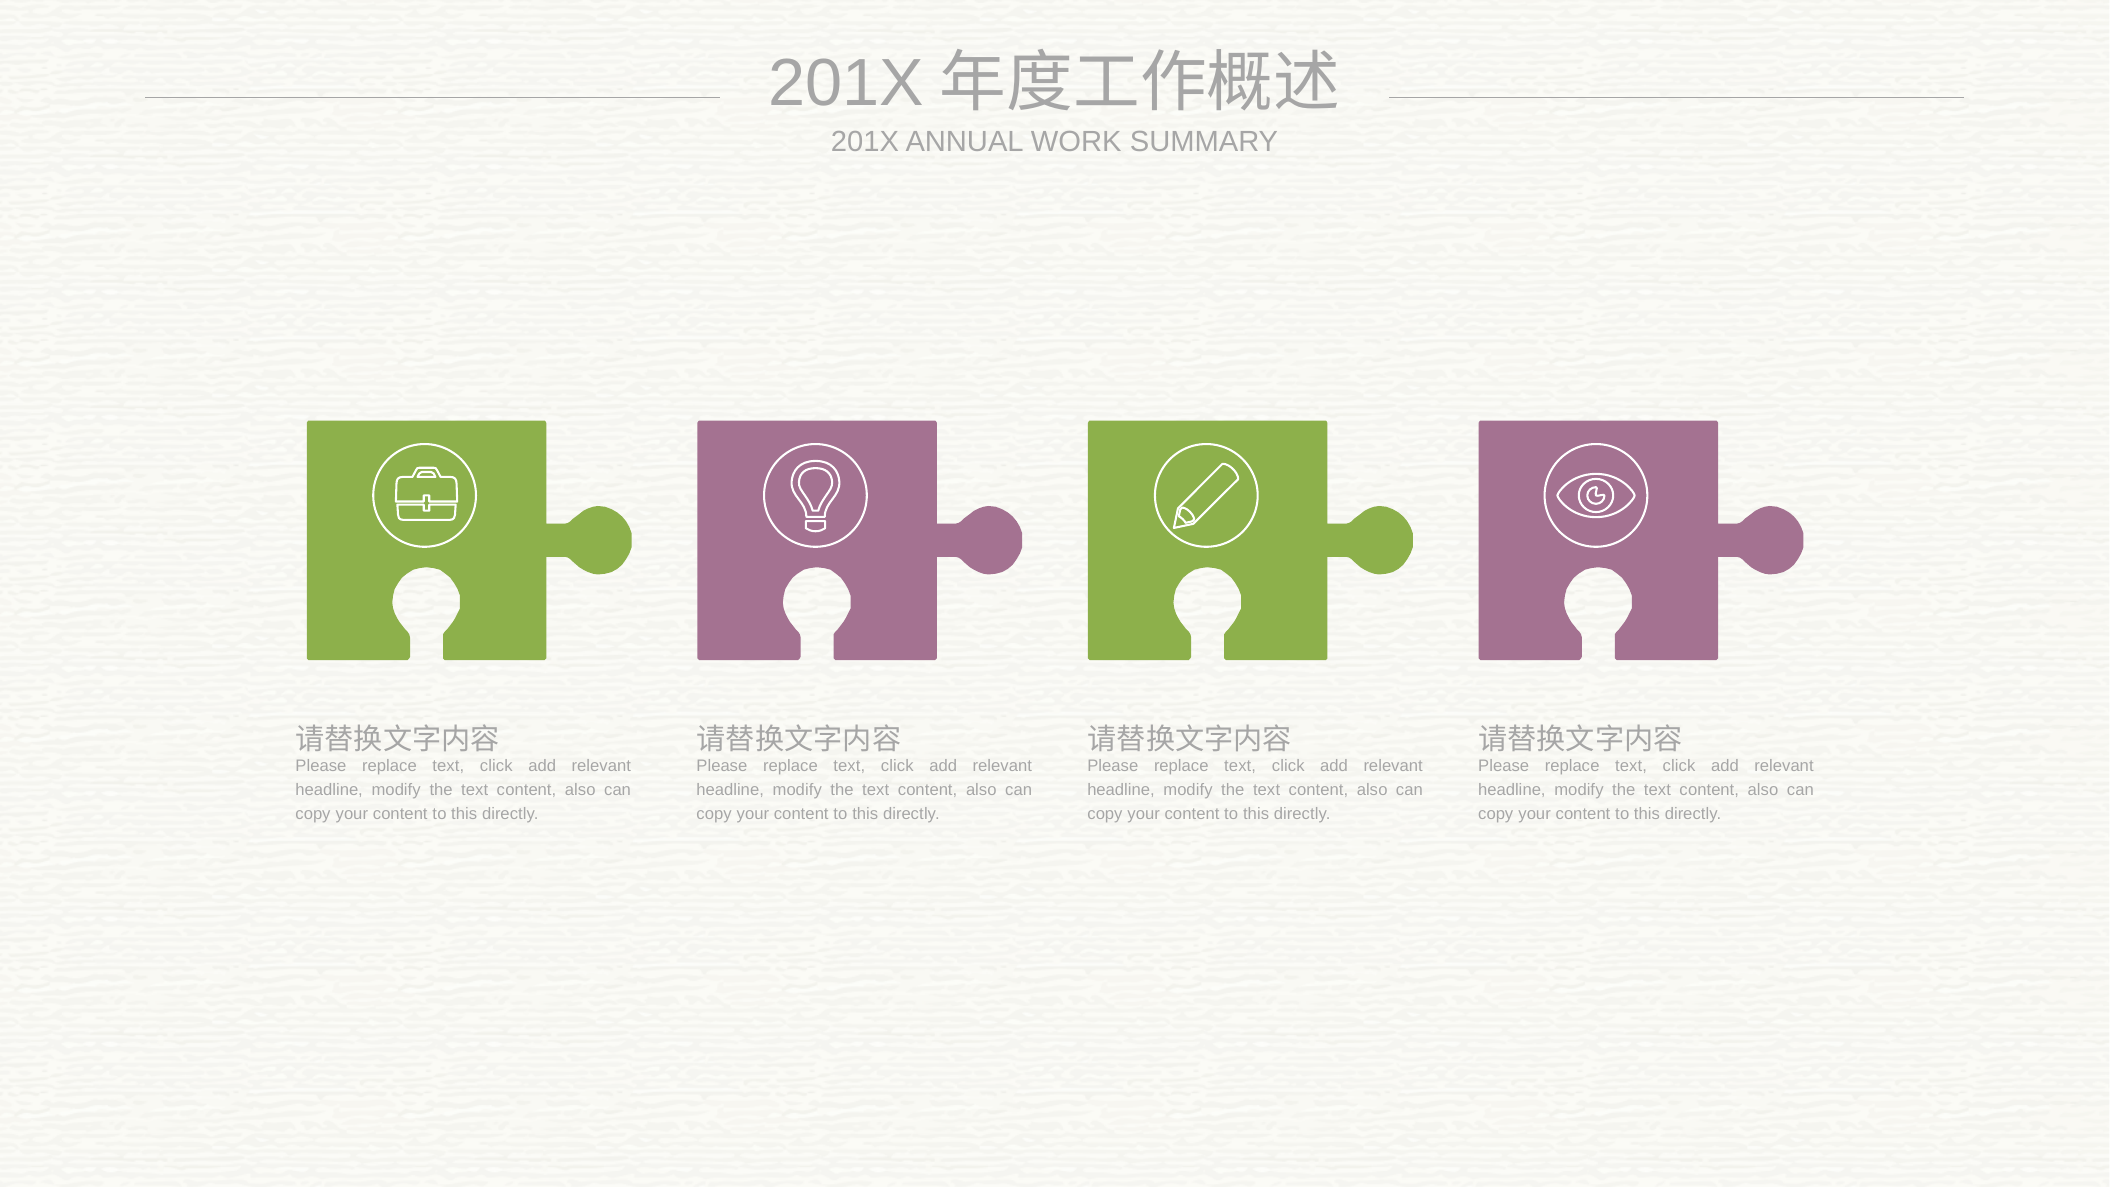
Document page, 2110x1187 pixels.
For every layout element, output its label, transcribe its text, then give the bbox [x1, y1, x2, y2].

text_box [373, 444, 476, 547]
text_box Please replace text, click add relevant headline, modify the text content, also can copy your content to this directly. [1087, 750, 1424, 823]
text_box 201X年度工作概述 [730, 98, 1379, 119]
text_box Please replace text, click add relevant headline, modify the text content, also can copy your content to this directly. [295, 750, 632, 823]
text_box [1154, 444, 1258, 547]
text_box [1544, 444, 1648, 547]
text_box 请替换文字内容 [1478, 713, 1743, 750]
text_box 201X年度工作概述 [730, 38, 1379, 96]
text_box [306, 420, 632, 661]
text_box [1478, 420, 1804, 661]
text_box [697, 420, 1023, 661]
text_box 请替换文字内容 [1087, 713, 1353, 750]
text_box Please replace text, click add relevant headline, modify the text content, also can copy your content to this directly. [1478, 750, 1815, 823]
text_box 201X ANNUAL WORK SUMMARY [824, 122, 1285, 158]
text_box [1087, 420, 1413, 661]
picture [0, 0, 2110, 1187]
text_box 请替换文字内容 [696, 713, 962, 750]
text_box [764, 444, 867, 547]
text_box 请替换文字内容 [295, 713, 561, 750]
text_box Please replace text, click add relevant headline, modify the text content, also can copy your content to this directly. [696, 750, 1033, 823]
